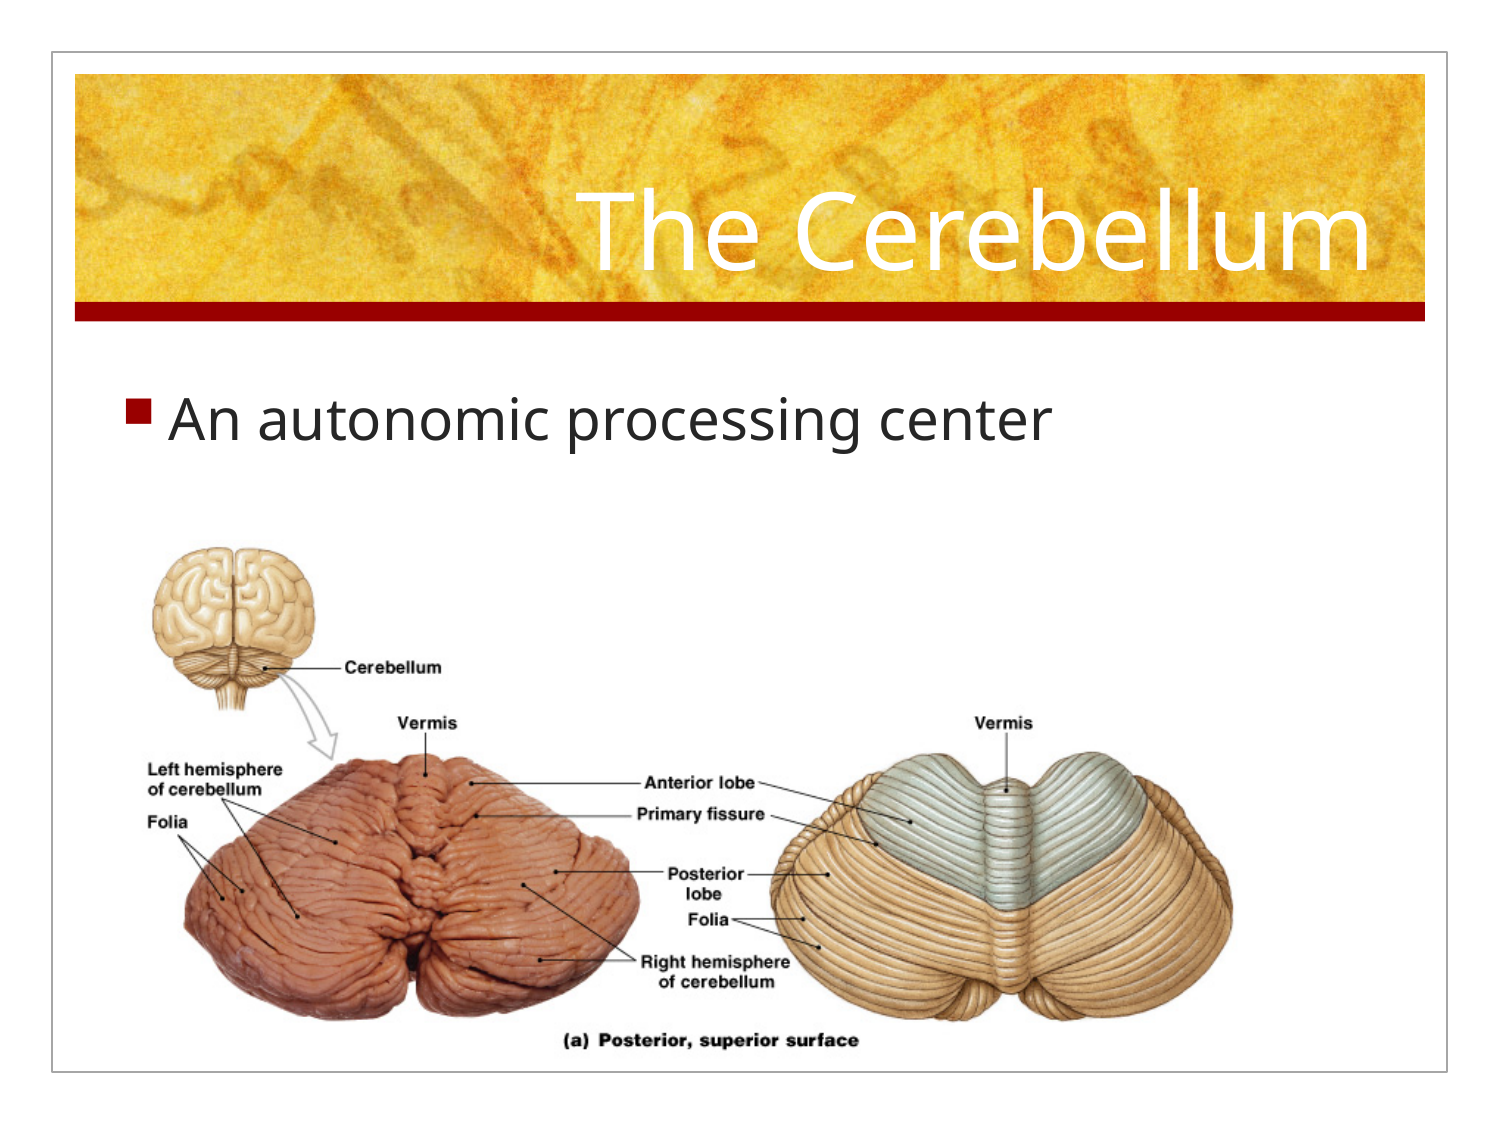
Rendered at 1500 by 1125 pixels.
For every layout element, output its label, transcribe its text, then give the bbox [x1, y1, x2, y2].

title The Cerebellum [108, 74, 1392, 292]
picture [75, 74, 1425, 301]
list An autonomic processing center [107, 375, 1395, 675]
picture [106, 527, 1273, 1067]
